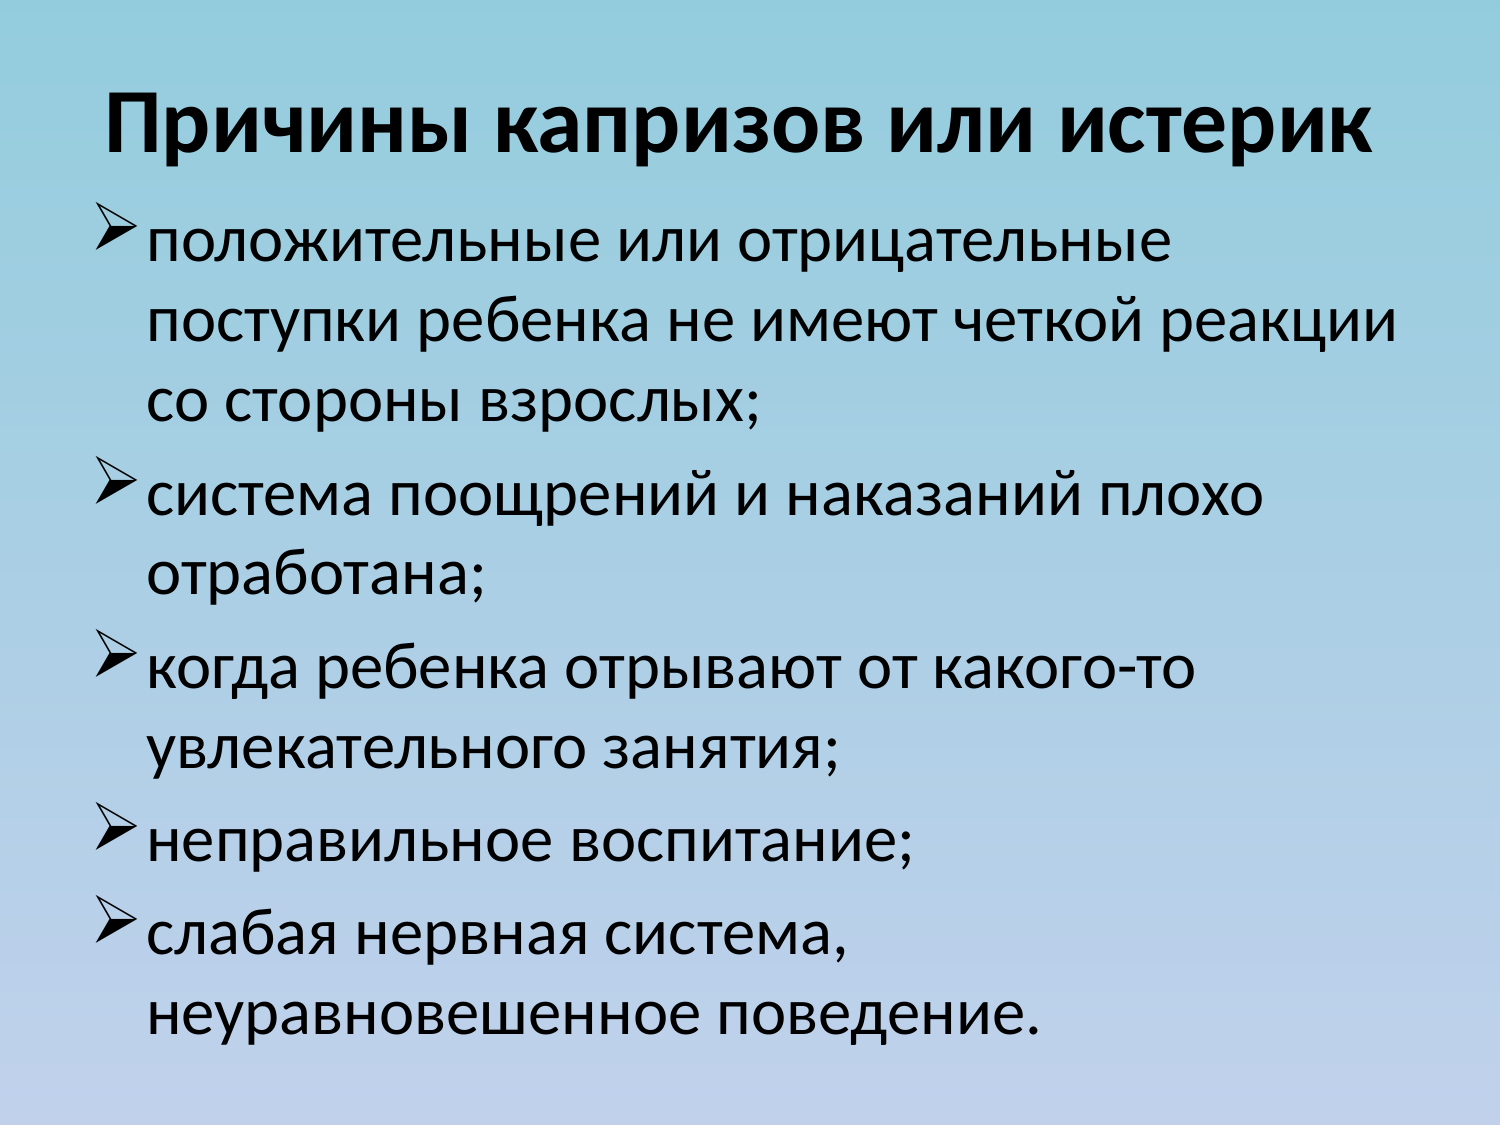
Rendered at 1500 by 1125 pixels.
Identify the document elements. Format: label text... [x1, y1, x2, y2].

list положительные или отрицательные поступки ребенка не имеют четкой реакции со стороны взрослых; система поощрений и наказаний плохо отработана; когда ребенка отрывают от какого-то увлекательного занятия; неправильное воспитание; слабая нервная система, неуравновешенное поведение. [75, 187, 1425, 1005]
title Причины капризов или истерик [75, 45, 1425, 187]
